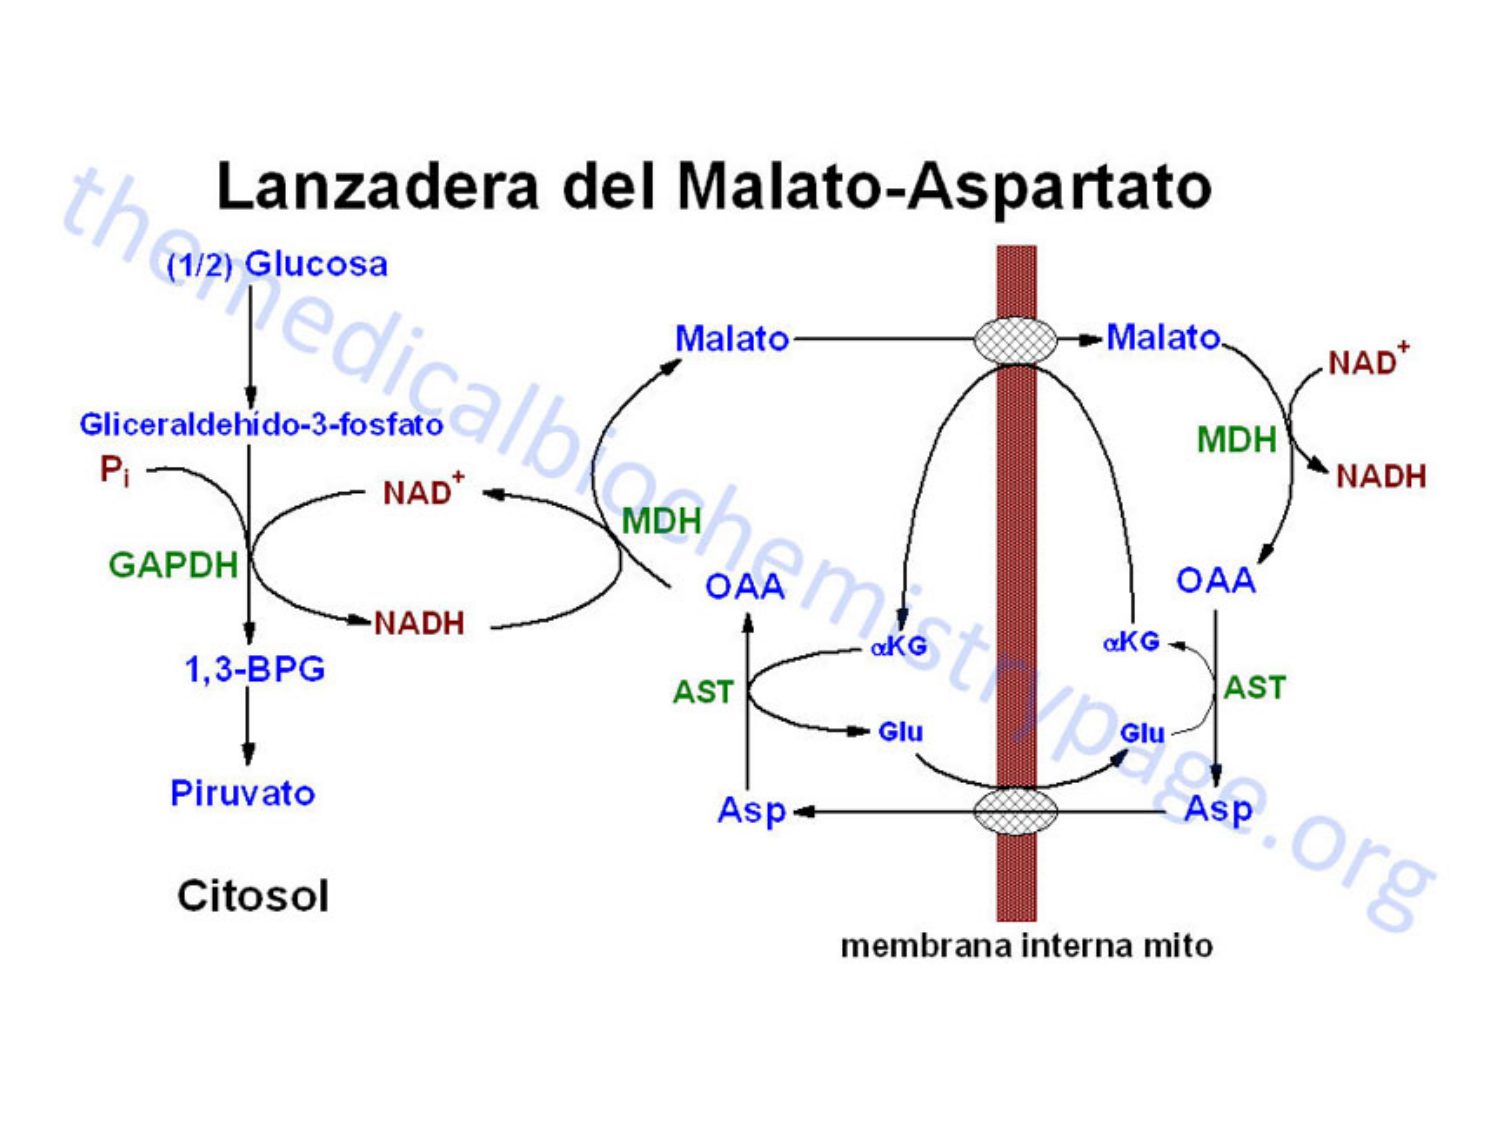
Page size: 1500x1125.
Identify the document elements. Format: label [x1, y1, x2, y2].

picture [58, 128, 1450, 985]
